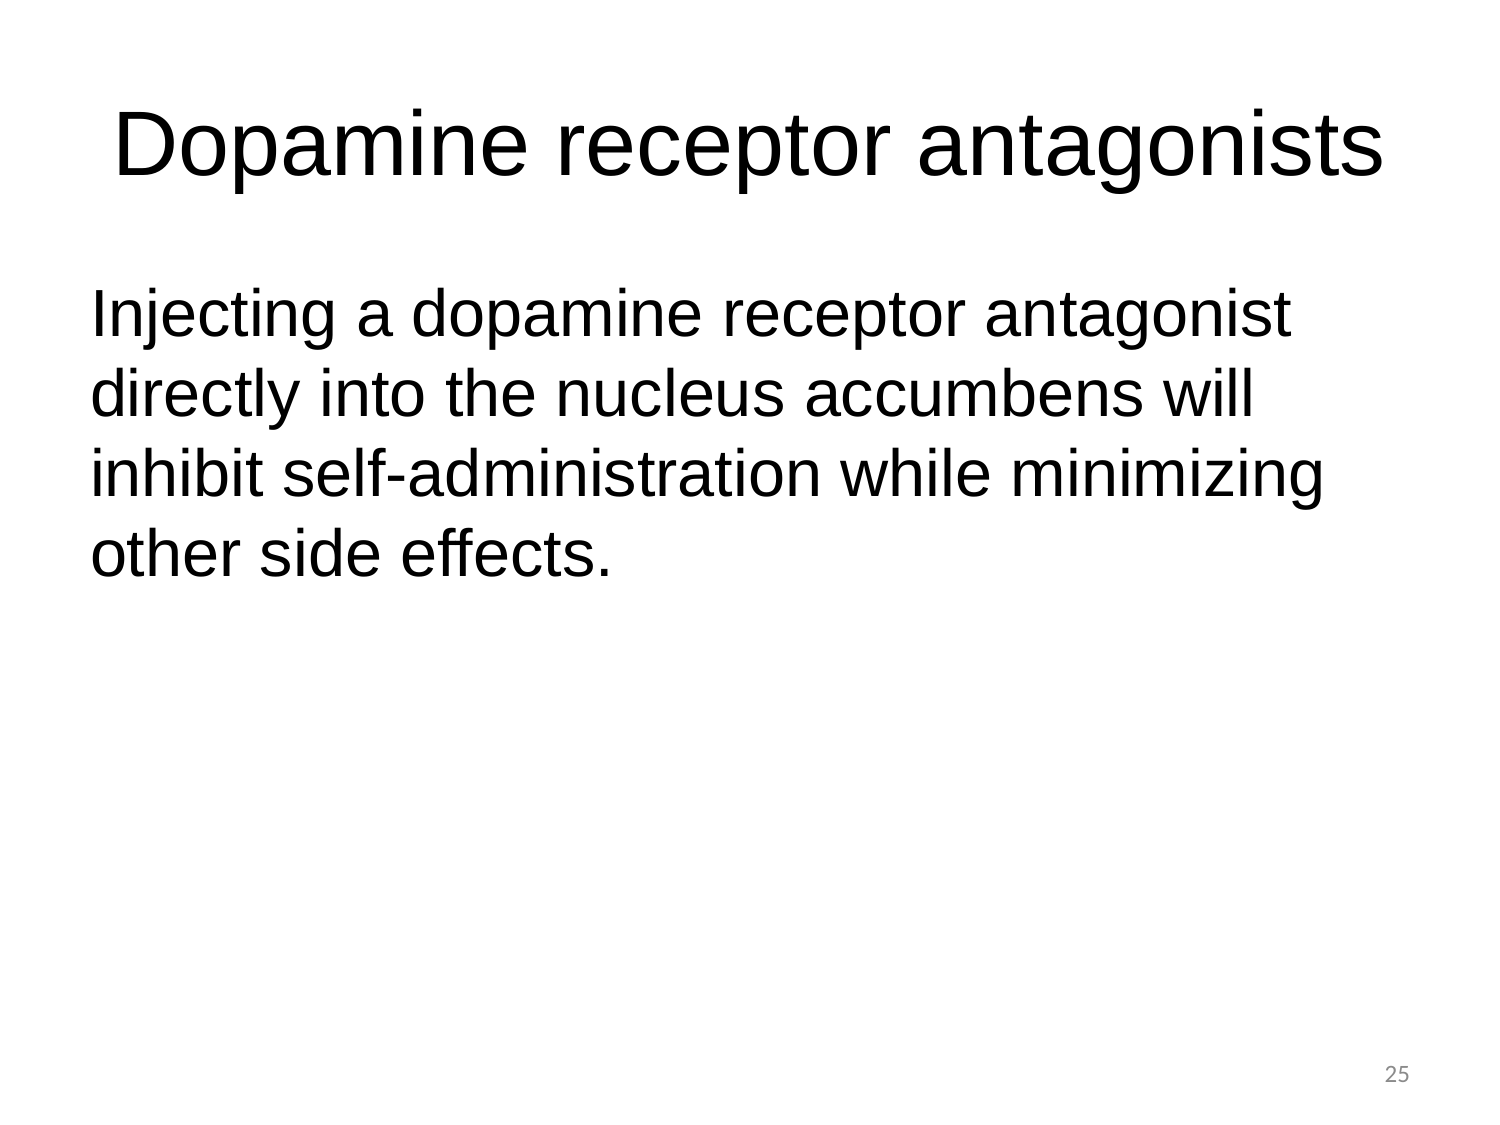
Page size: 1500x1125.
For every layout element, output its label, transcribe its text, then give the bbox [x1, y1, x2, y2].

list Injecting a dopamine receptor antagonist directly into the nucleus accumbens will inhibit self-administration while minimizing other side effects. [75, 262, 1425, 1005]
title Dopamine receptor antagonists [75, 45, 1425, 233]
slide_number 25 [1074, 1042, 1425, 1103]
